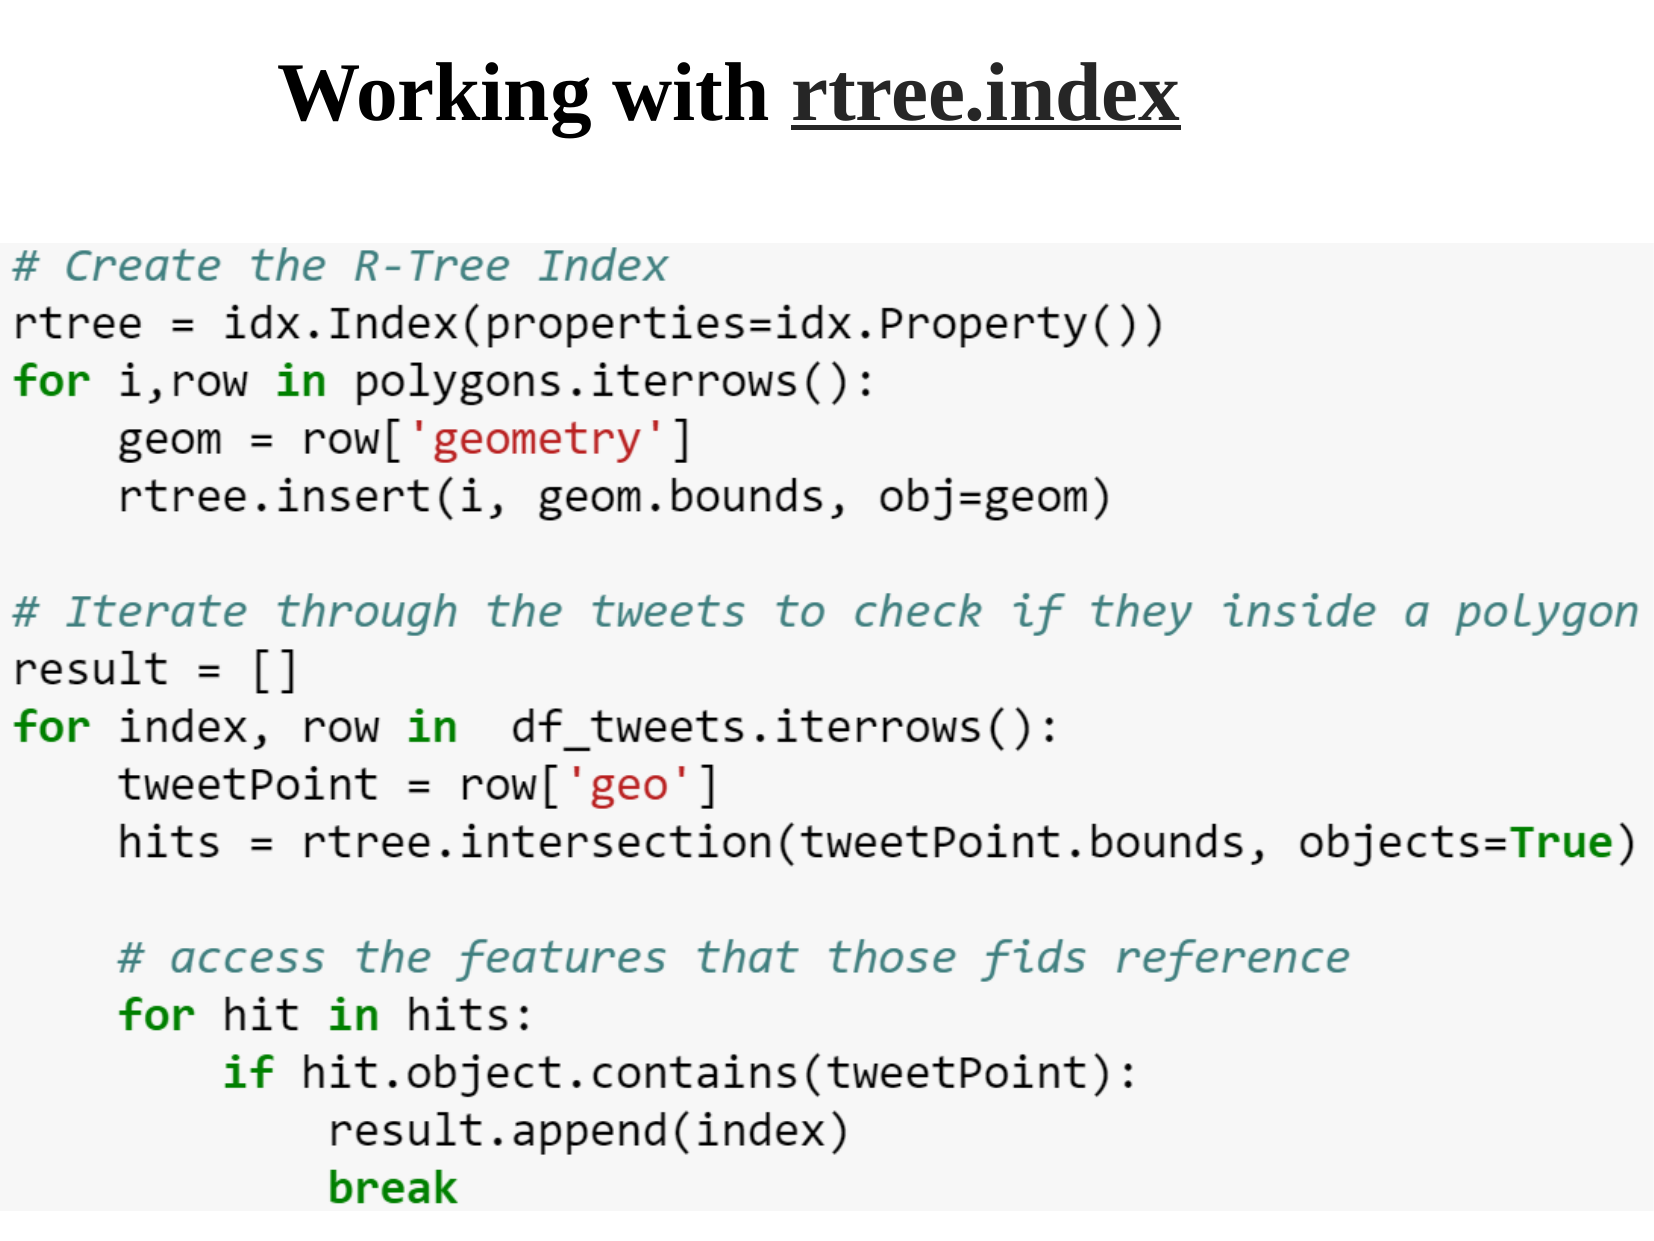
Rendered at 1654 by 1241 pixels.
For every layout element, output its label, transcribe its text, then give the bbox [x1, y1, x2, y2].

picture [0, 243, 1654, 1212]
title Working with rtree.index [260, 12, 1627, 162]
